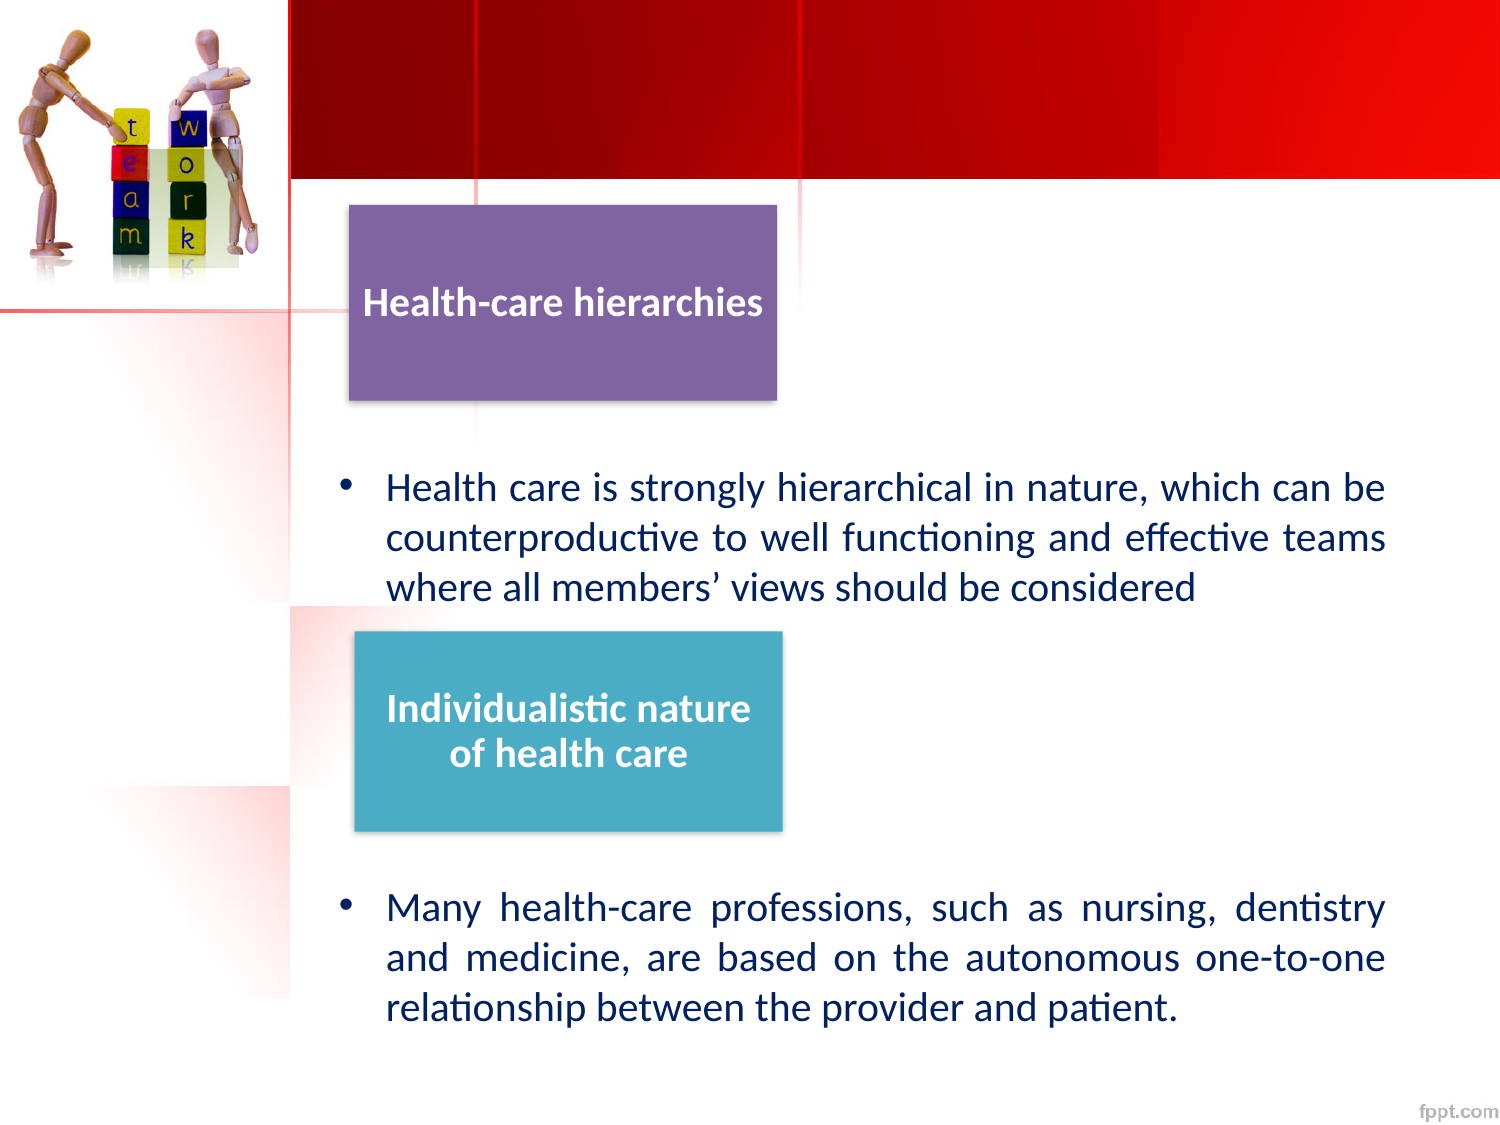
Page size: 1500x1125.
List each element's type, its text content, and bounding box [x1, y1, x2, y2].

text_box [354, 631, 783, 832]
text_box Health care is strongly hierarchical in nature, which can be counterproductive to well functioning and effective teams where all members’ views should be considered Many health-care professions, such as nursing, dentistry and medicine, are based on the autonomous one-to-one relationship between the provider and patient. [324, 406, 1402, 1082]
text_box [348, 204, 778, 402]
picture [0, 0, 1500, 1125]
